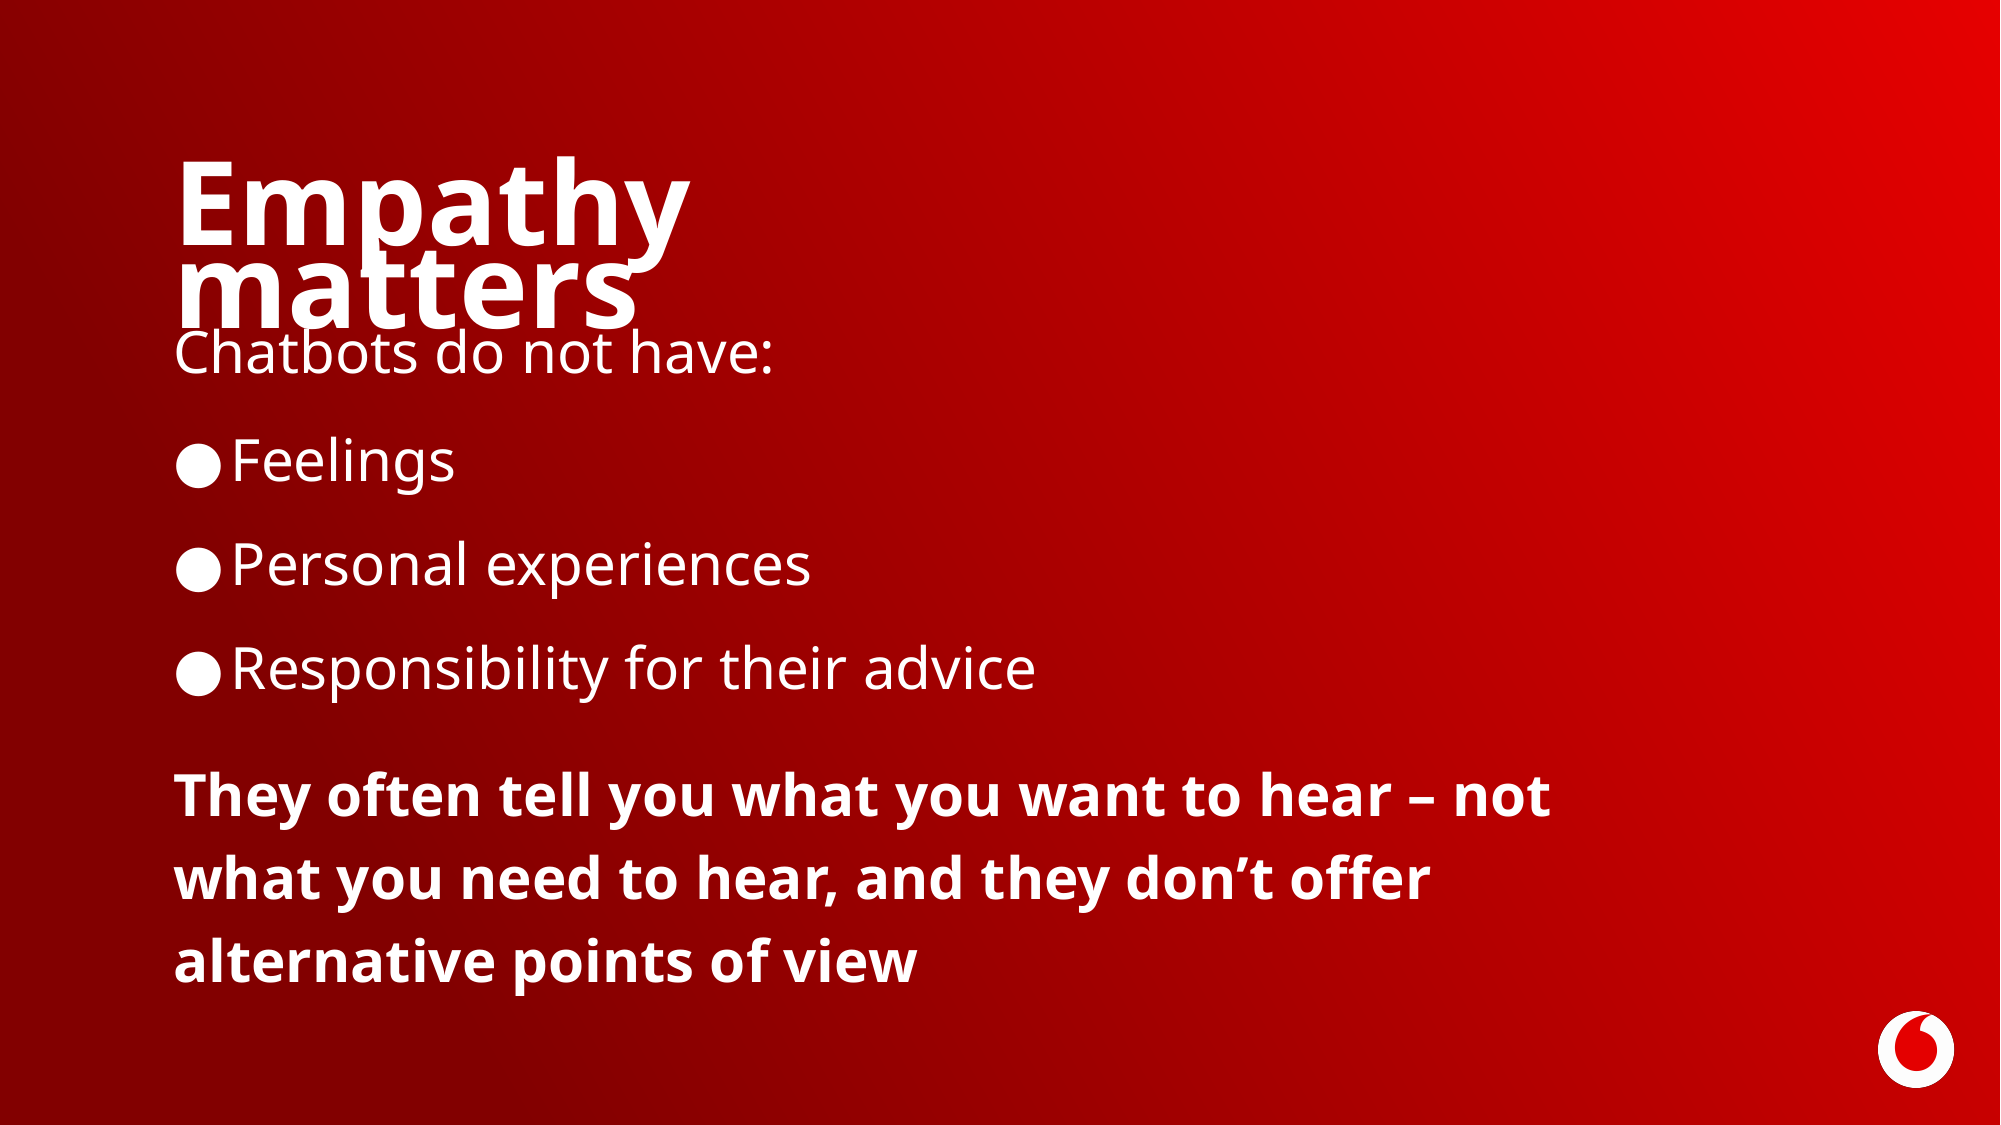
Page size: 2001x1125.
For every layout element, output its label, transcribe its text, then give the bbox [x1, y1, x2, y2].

text_box ● Feelings ● Personal experiences ● Responsibility for their advice [173, 419, 1350, 744]
text_box Empathy matters [173, 185, 1083, 301]
text_box Chatbots do not have: [173, 301, 1687, 402]
text_box They often tell you what you want to hear – not what you need to hear, and they don’t offer alternative points of view [173, 744, 1605, 940]
picture [1874, 1007, 1963, 1092]
